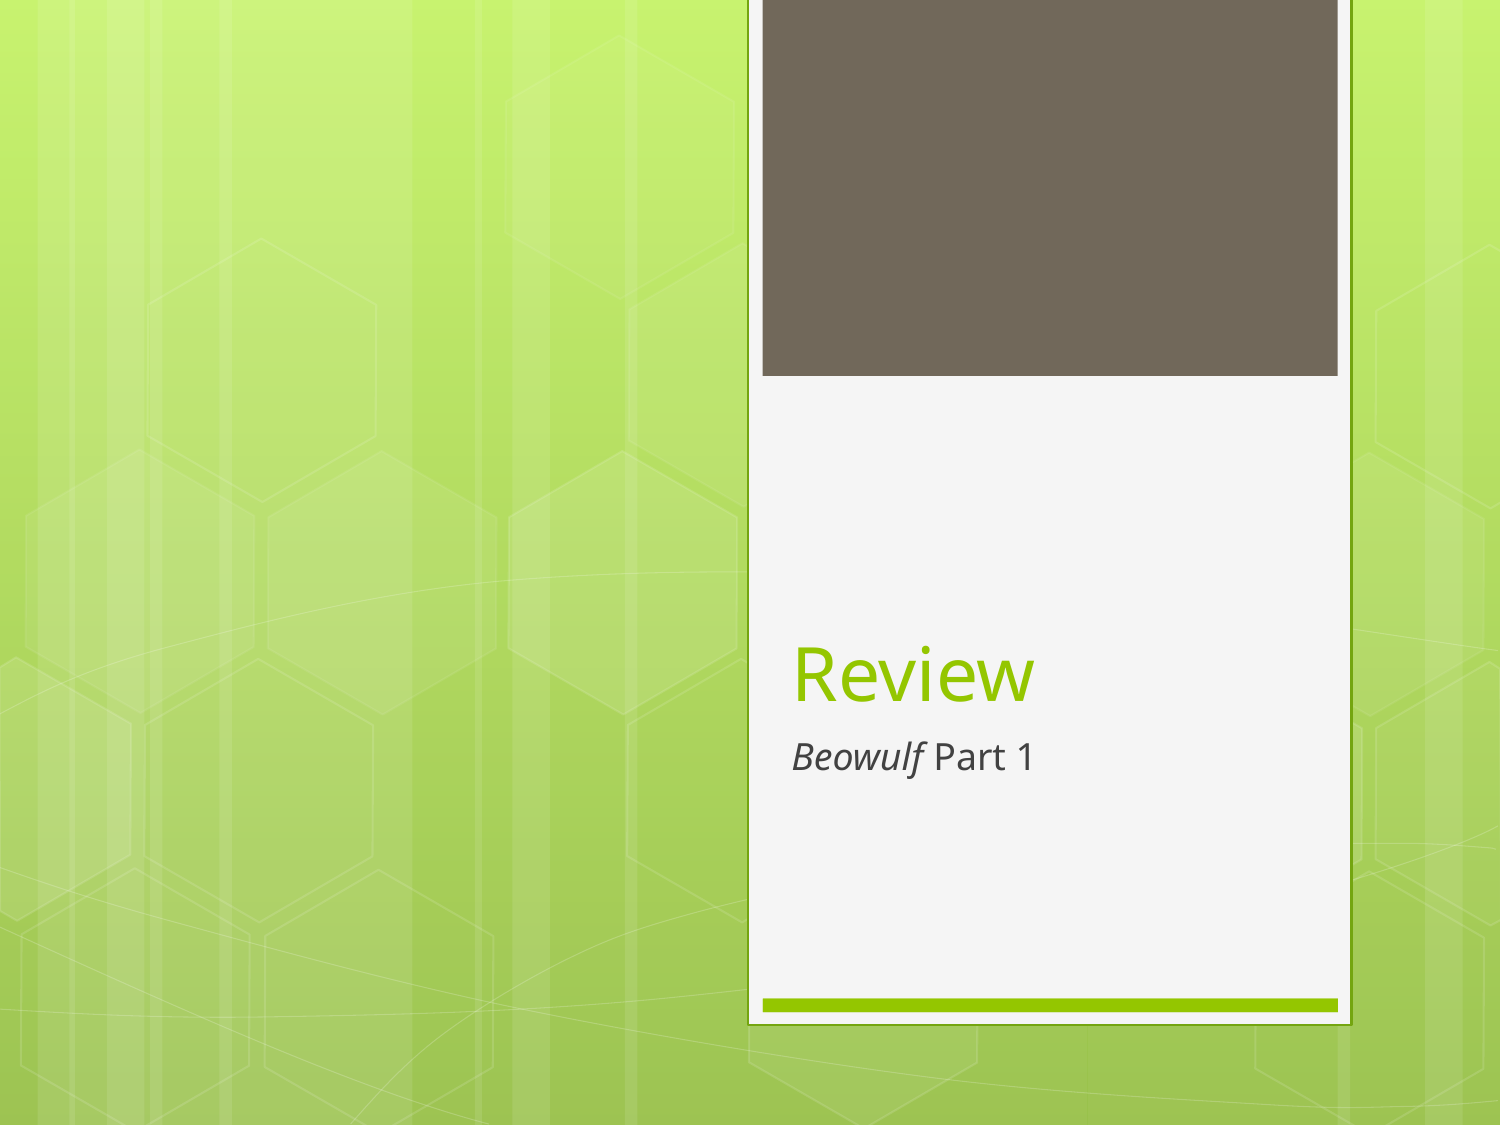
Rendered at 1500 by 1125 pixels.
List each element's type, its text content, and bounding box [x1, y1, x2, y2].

subtitle Beowulf Part 1 [776, 725, 1320, 933]
title Review [776, 444, 1320, 724]
